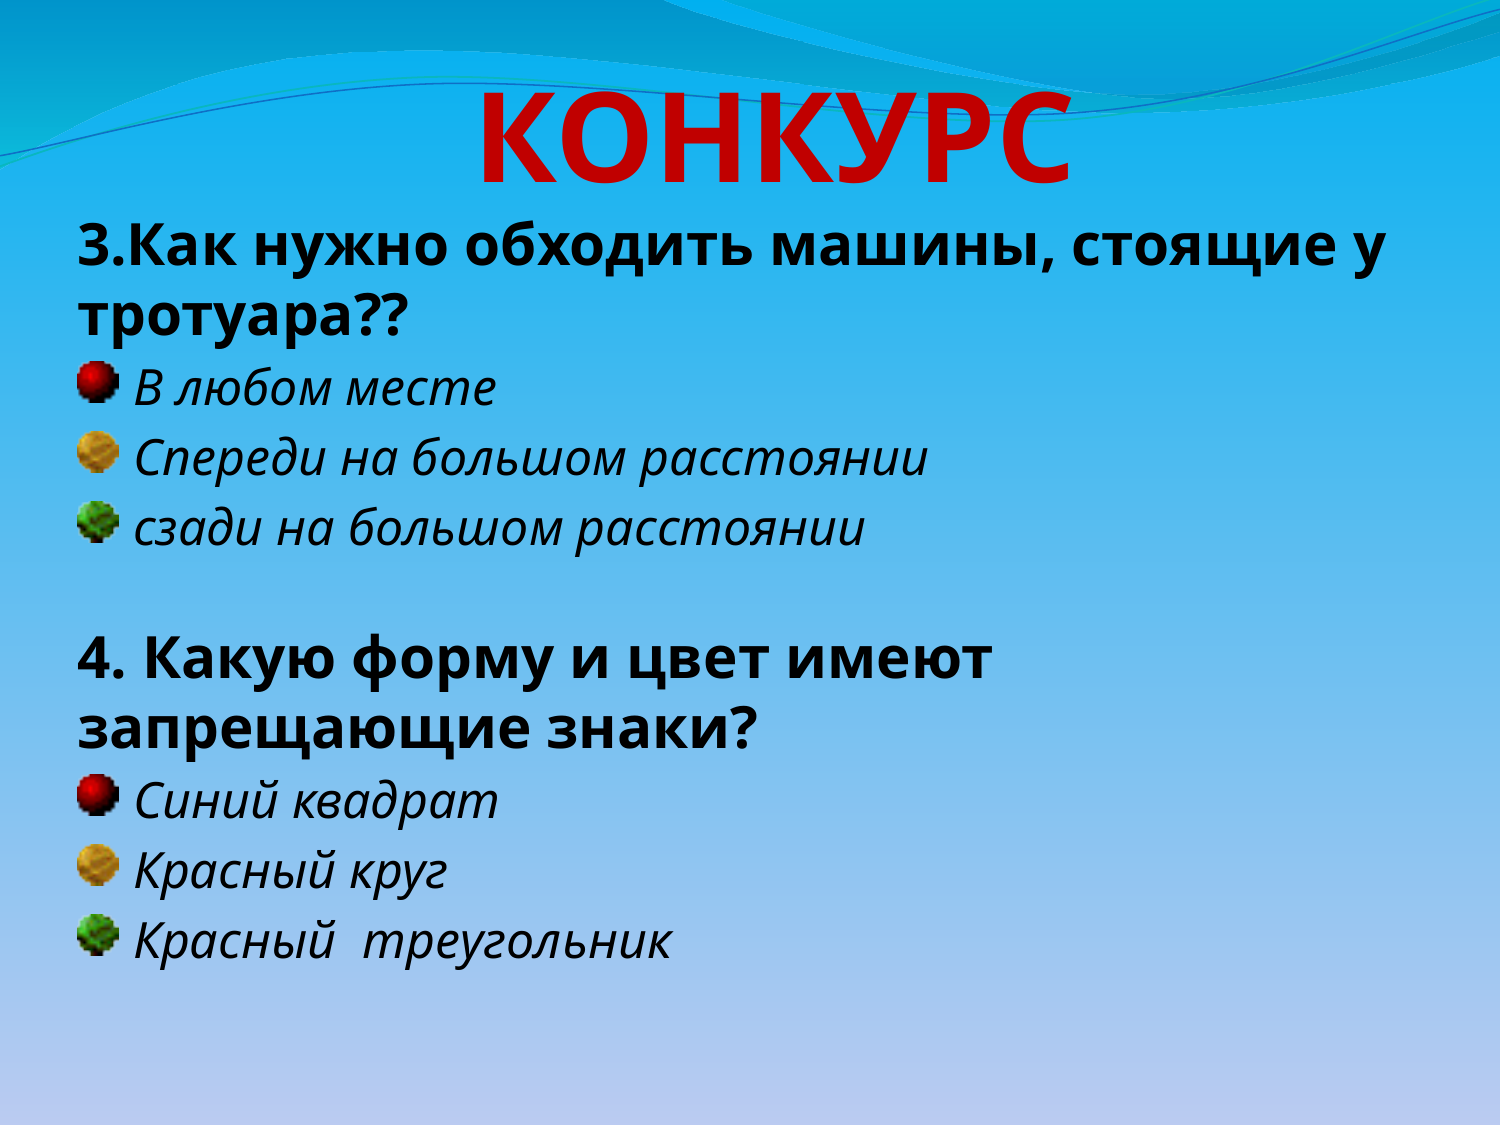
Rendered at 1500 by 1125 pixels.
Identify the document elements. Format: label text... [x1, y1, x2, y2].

picture [77, 361, 119, 403]
picture [77, 844, 119, 886]
picture [77, 774, 119, 816]
picture [77, 431, 119, 473]
picture [77, 501, 119, 543]
picture [77, 914, 119, 956]
text_box 4. Какую форму и цвет имеют запрещающие знаки? Синий квадрат Красный круг Красный треугольник [62, 612, 1425, 978]
text_box КОНКУРС [387, 49, 1163, 200]
text_box 3.Как нужно обходить машины, стоящие у тротуара?? В любом месте Спереди на большом расстоянии сзади на большом расстоянии [62, 200, 1425, 565]
